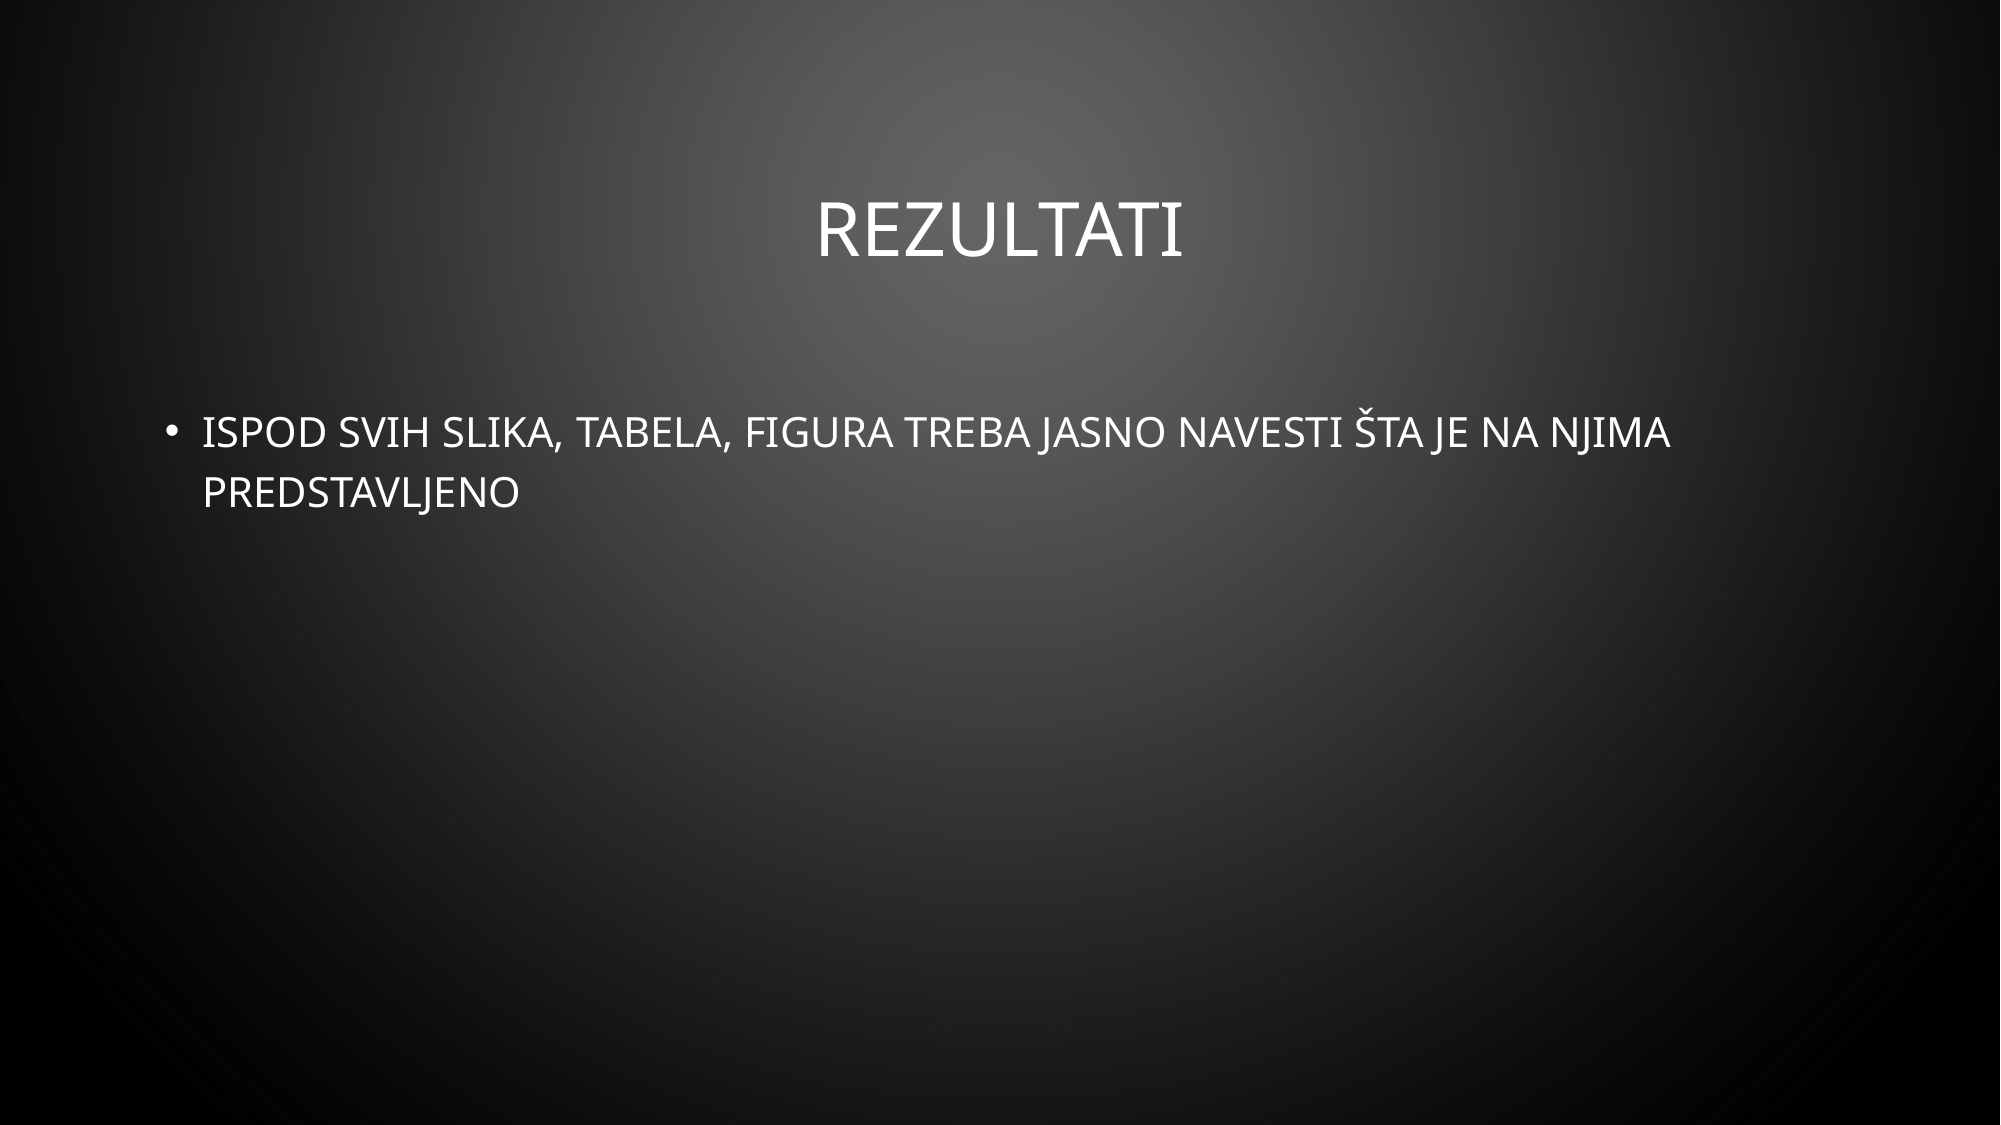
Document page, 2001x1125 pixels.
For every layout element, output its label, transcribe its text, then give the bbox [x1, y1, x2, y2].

title Rezultati [149, 101, 1851, 364]
picture [0, 0, 2000, 1125]
list Ispod svih slika, tabela, figura treba jasno navesti šta je na njima predstavljeno [149, 388, 1851, 950]
